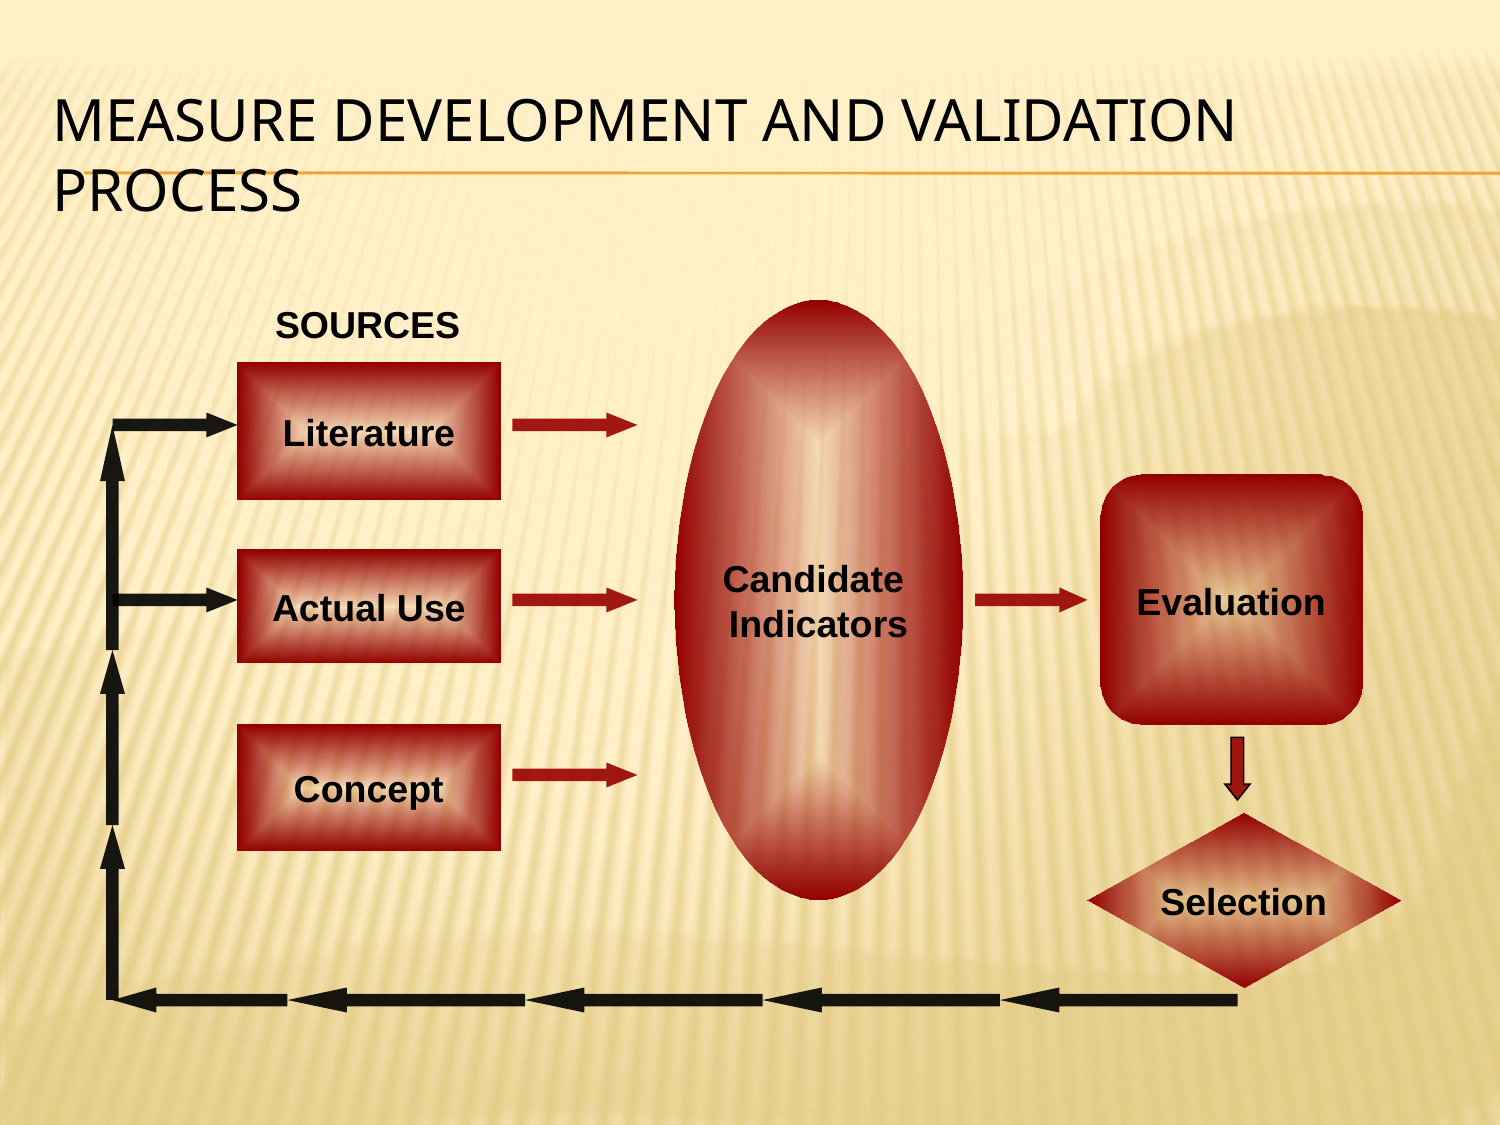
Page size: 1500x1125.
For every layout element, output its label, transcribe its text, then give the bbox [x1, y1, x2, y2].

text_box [99, 293, 1401, 1013]
title Measure development and validation process [37, 81, 1438, 225]
